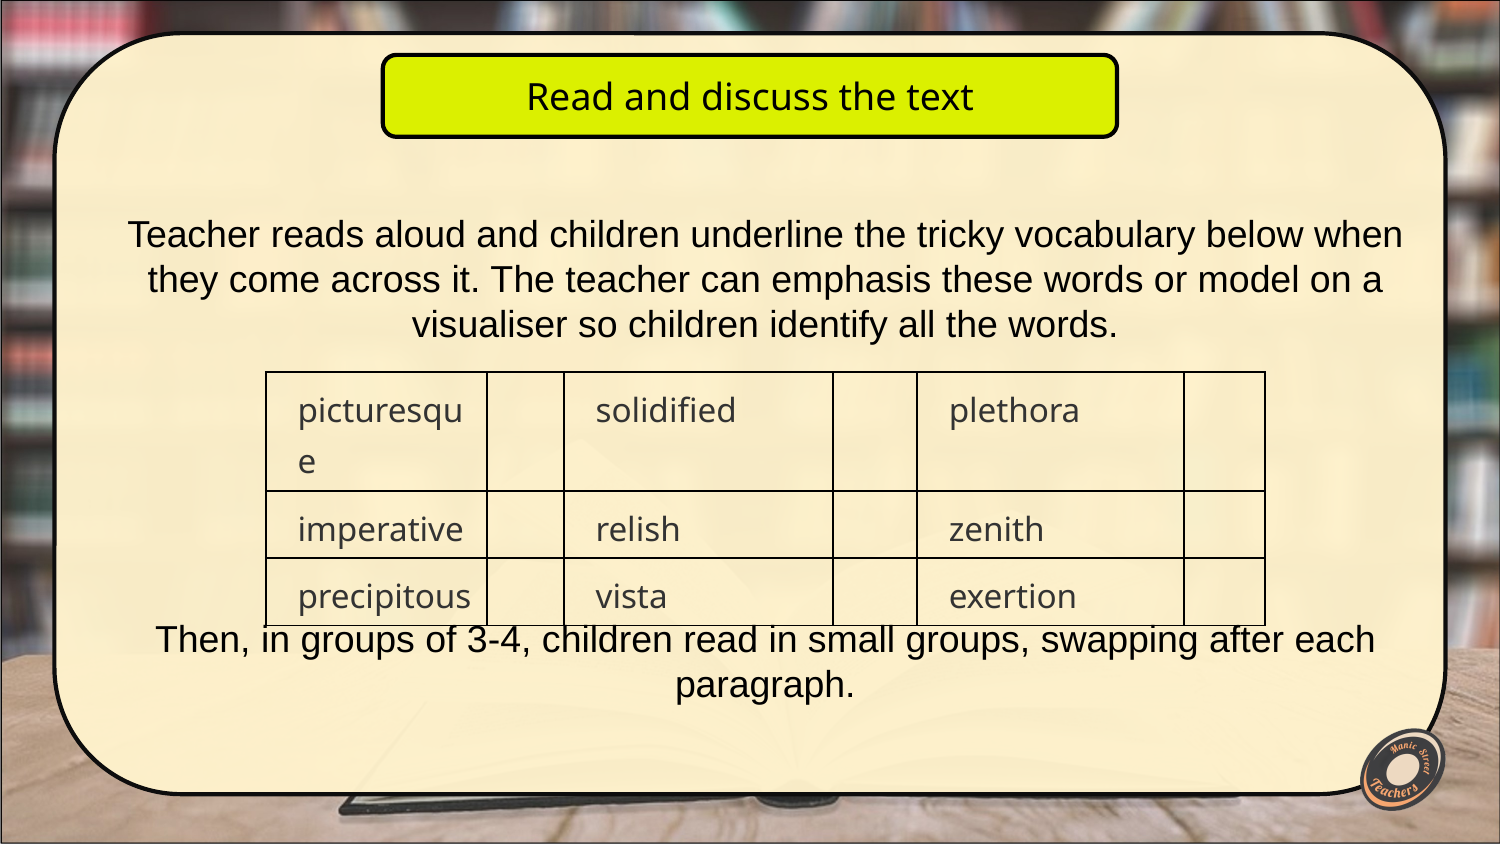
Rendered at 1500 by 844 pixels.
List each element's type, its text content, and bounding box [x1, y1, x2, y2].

table_cell zenith [918, 492, 1183, 557]
table_header [1185, 373, 1264, 490]
text_box Read and discuss the text [380, 52, 1120, 139]
table_header solidified [565, 373, 832, 490]
table_header [488, 373, 563, 490]
title Teacher reads aloud and children underline the tricky vocabulary below when they come across it. The teacher can emphasis these words or model on a visualiser so children identify all the words. Then, in groups of 3-4, children read in small groups, swapping after each paragraph. [107, 195, 1423, 289]
table_cell exertion [918, 559, 1183, 625]
picture [0, 0, 1500, 844]
table_cell [1185, 559, 1264, 625]
text_box [52, 31, 1448, 797]
table_cell [834, 492, 916, 557]
table_cell [1185, 492, 1264, 557]
table_header picturesque [267, 373, 486, 490]
table_cell precipitous [267, 559, 486, 625]
table_cell imperative [267, 492, 486, 557]
table_cell [834, 559, 916, 625]
table_cell relish [565, 492, 832, 557]
table_header [834, 373, 916, 490]
table_cell vista [565, 559, 832, 625]
table_header plethora [918, 373, 1183, 490]
table_cell [488, 559, 563, 625]
table_cell [488, 492, 563, 557]
